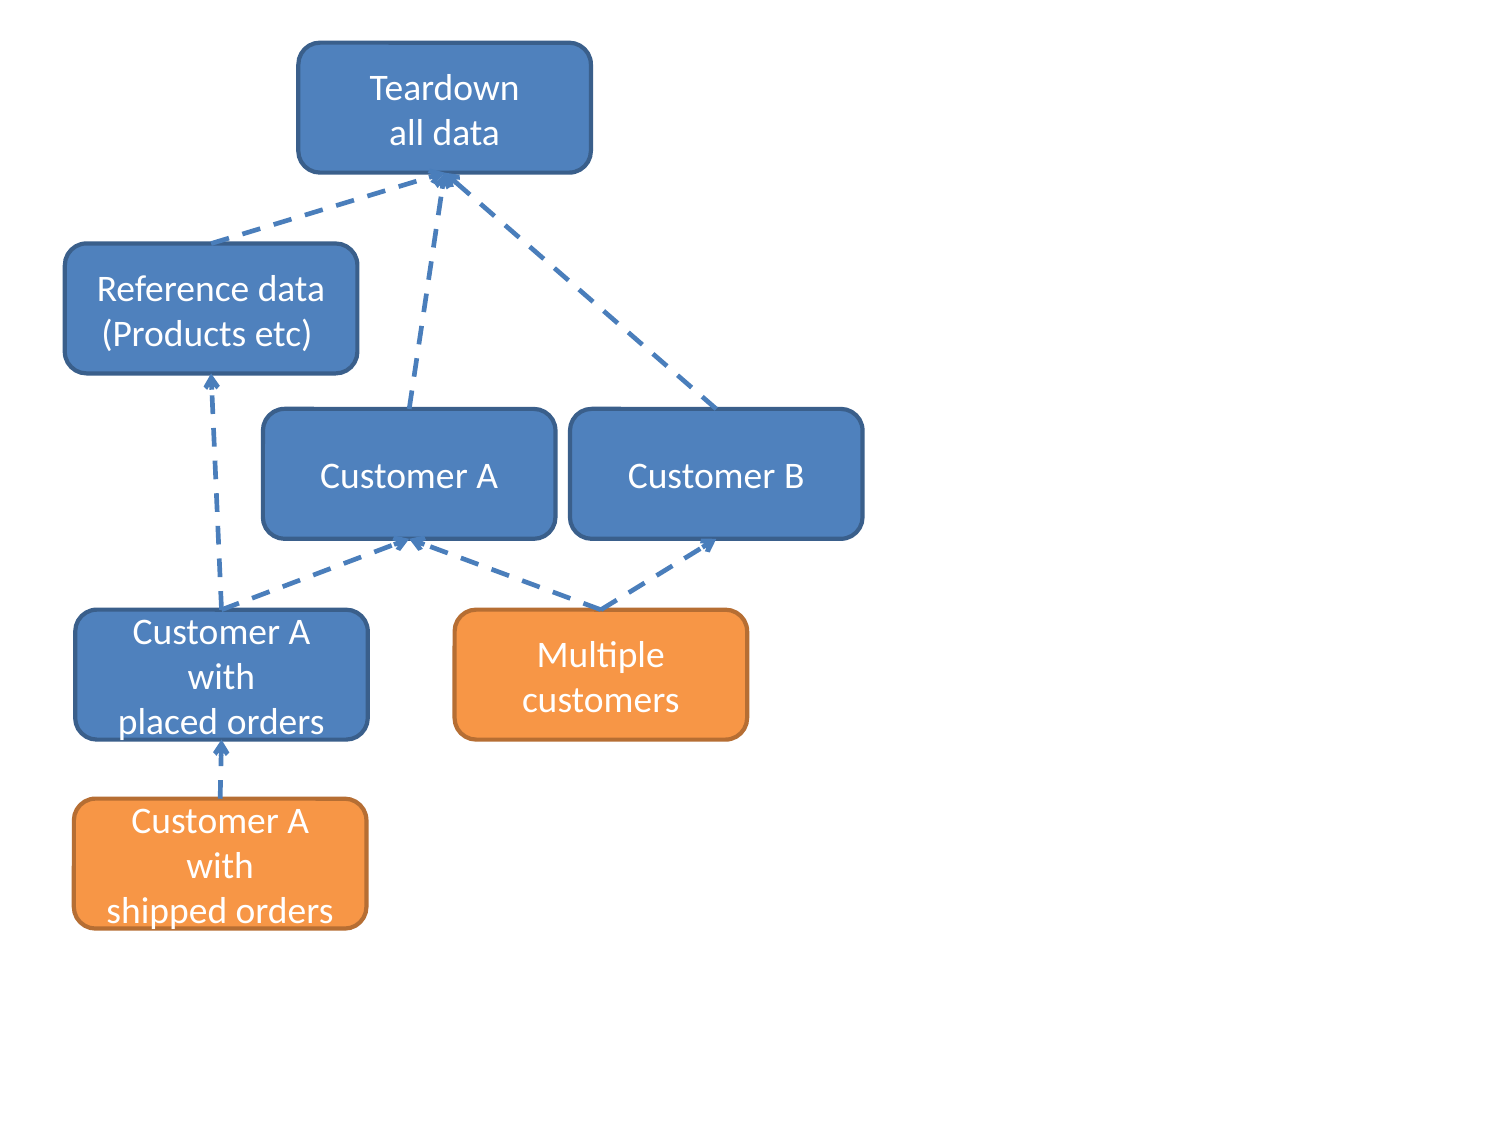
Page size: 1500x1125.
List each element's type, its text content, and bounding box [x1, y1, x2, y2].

text_box Reference data (Products etc) [62, 241, 360, 376]
text_box Customer B [567, 406, 865, 541]
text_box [408, 252, 439, 410]
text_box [600, 538, 717, 610]
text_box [444, 172, 717, 410]
text_box Multiple customers [452, 607, 750, 742]
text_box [210, 172, 445, 244]
text_box Customer A with placed orders [73, 607, 370, 742]
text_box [226, 538, 407, 610]
text_box Customer A [260, 406, 558, 537]
text_box Teardown all data [296, 40, 594, 171]
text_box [210, 373, 222, 610]
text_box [408, 538, 599, 610]
text_box Customer A with shipped orders [71, 796, 369, 931]
